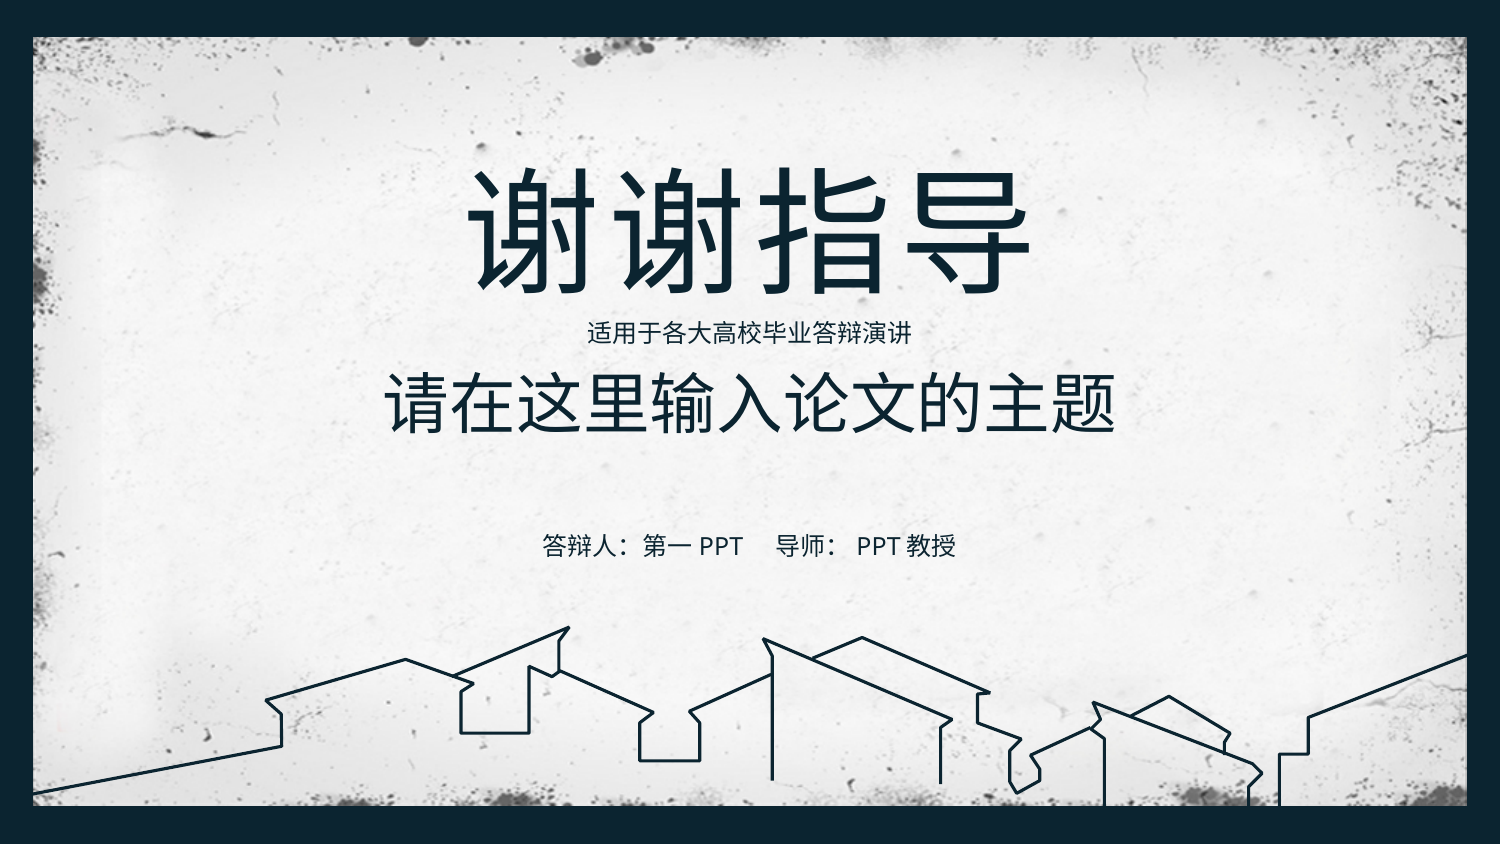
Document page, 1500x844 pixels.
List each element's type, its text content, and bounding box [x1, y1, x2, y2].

text_box 适用于各大高校毕业答辩演讲 [457, 310, 1043, 354]
text_box 谢 [588, 138, 734, 310]
text_box 指 [734, 138, 879, 310]
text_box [12, 626, 1486, 811]
text_box 答辩人：第一PPT 导师：PPT教授 [457, 522, 1043, 568]
text_box 请在这里输入论文的主题 [289, 354, 1211, 449]
text_box 导 [879, 138, 1057, 318]
text_box 谢 [442, 138, 588, 318]
picture [33, 37, 1467, 626]
